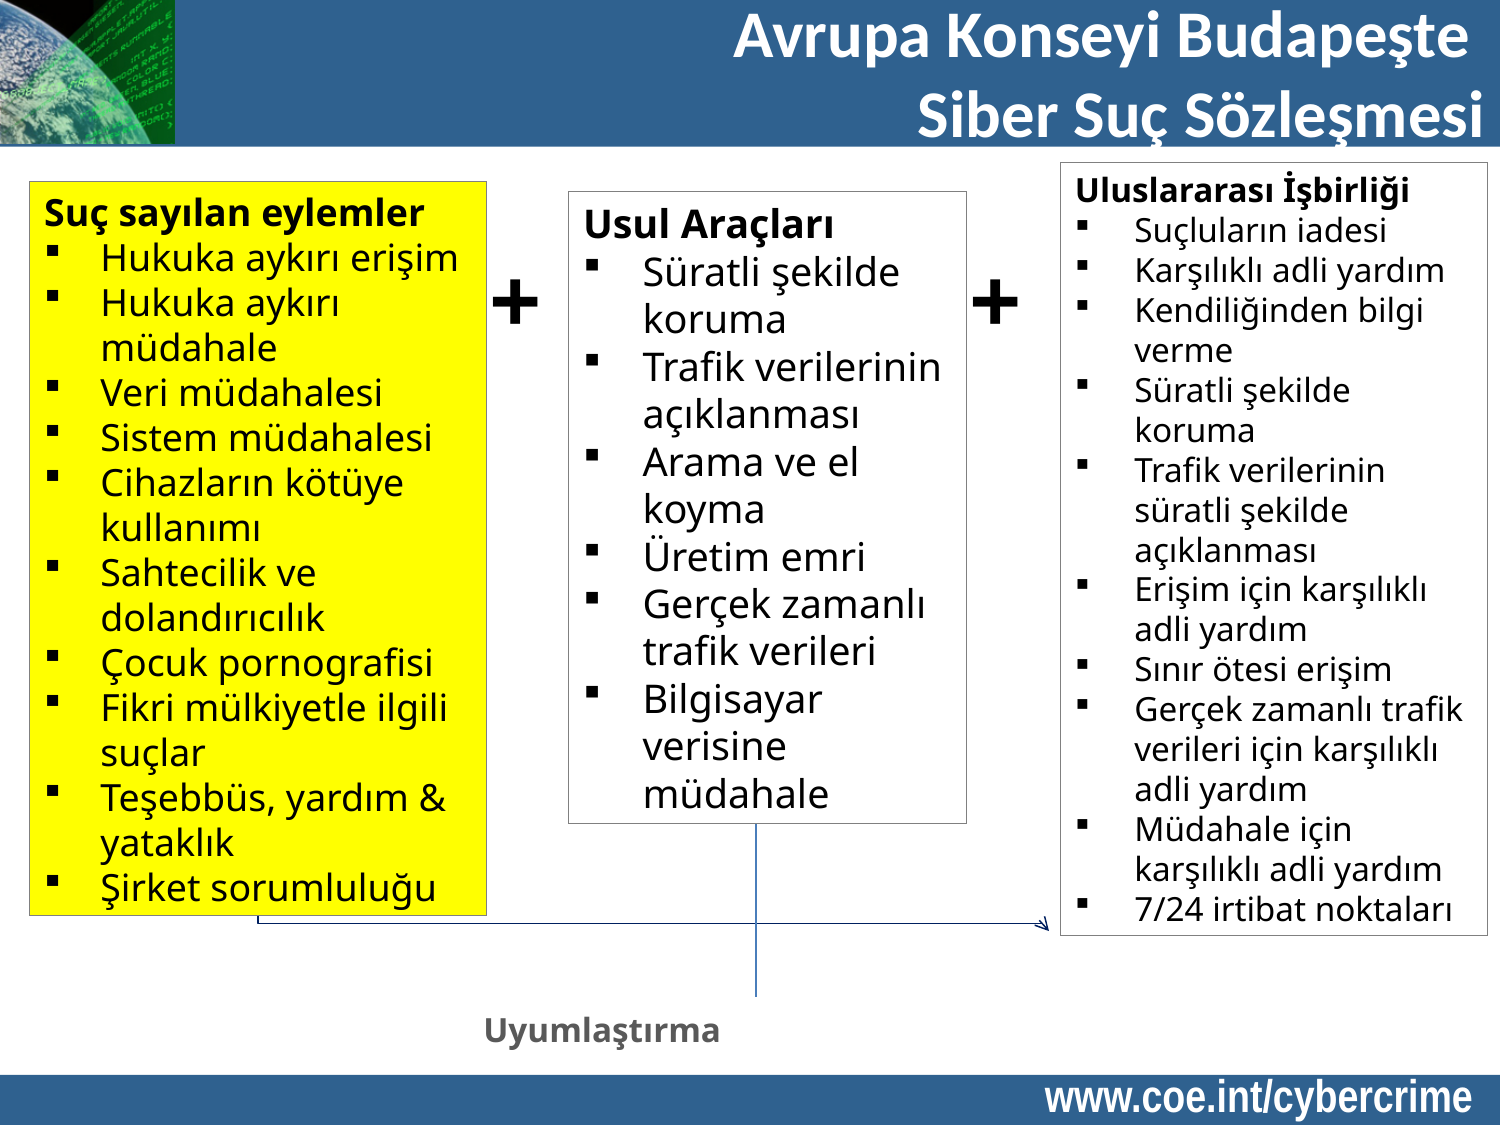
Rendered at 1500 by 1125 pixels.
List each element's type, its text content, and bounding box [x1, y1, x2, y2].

text_box www.coe.int/cybercrime [1030, 1059, 1500, 1125]
text_box Uluslararası İşbirliği Suçluların iadesi Karşılıklı adli yardım Kendiliğinden bilgi verme Süratli şekilde koruma Trafik verilerinin süratli şekilde açıklanması Erişim için karşılıklı adli yardım Sınır ötesi erişim Gerçek zamanlı trafik verileri için karşılıklı adli yardım Müdahale için karşılıklı adli yardım 7/24 irtibat noktaları [1060, 162, 1488, 936]
text_box [701, 1073, 1030, 1125]
text_box + [967, 235, 1061, 360]
text_box Usul Araçları Süratli şekilde koruma Trafik verilerinin açıklanması Arama ve el koyma Üretim emri Gerçek zamanlı trafik verileri Bilgisayar verisine müdahale [568, 191, 967, 824]
text_box + [474, 235, 568, 360]
picture [0, 0, 175, 144]
text_box Avrupa Konseyi Budapeşte Siber Suç Sözleşmesi [177, 0, 1500, 149]
text_box [0, 1073, 606, 1125]
text_box Uyumlaştırma [701, 1001, 791, 1057]
text_box Suç sayılan eylemler Hukuka aykırı erişim Hukuka aykırı müdahale Veri müdahalesi Sistem müdahalesi Cihazların kötüye kullanımı Sahtecilik ve dolandırıcılık Çocuk pornografisi Fikri mülkiyetle ilgili suçlar Teşebbüs, yardım & yataklık Şirket sorumluluğu [29, 181, 487, 916]
text_box Uyumlaştırma [468, 1001, 606, 1057]
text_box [611, 576, 696, 1125]
